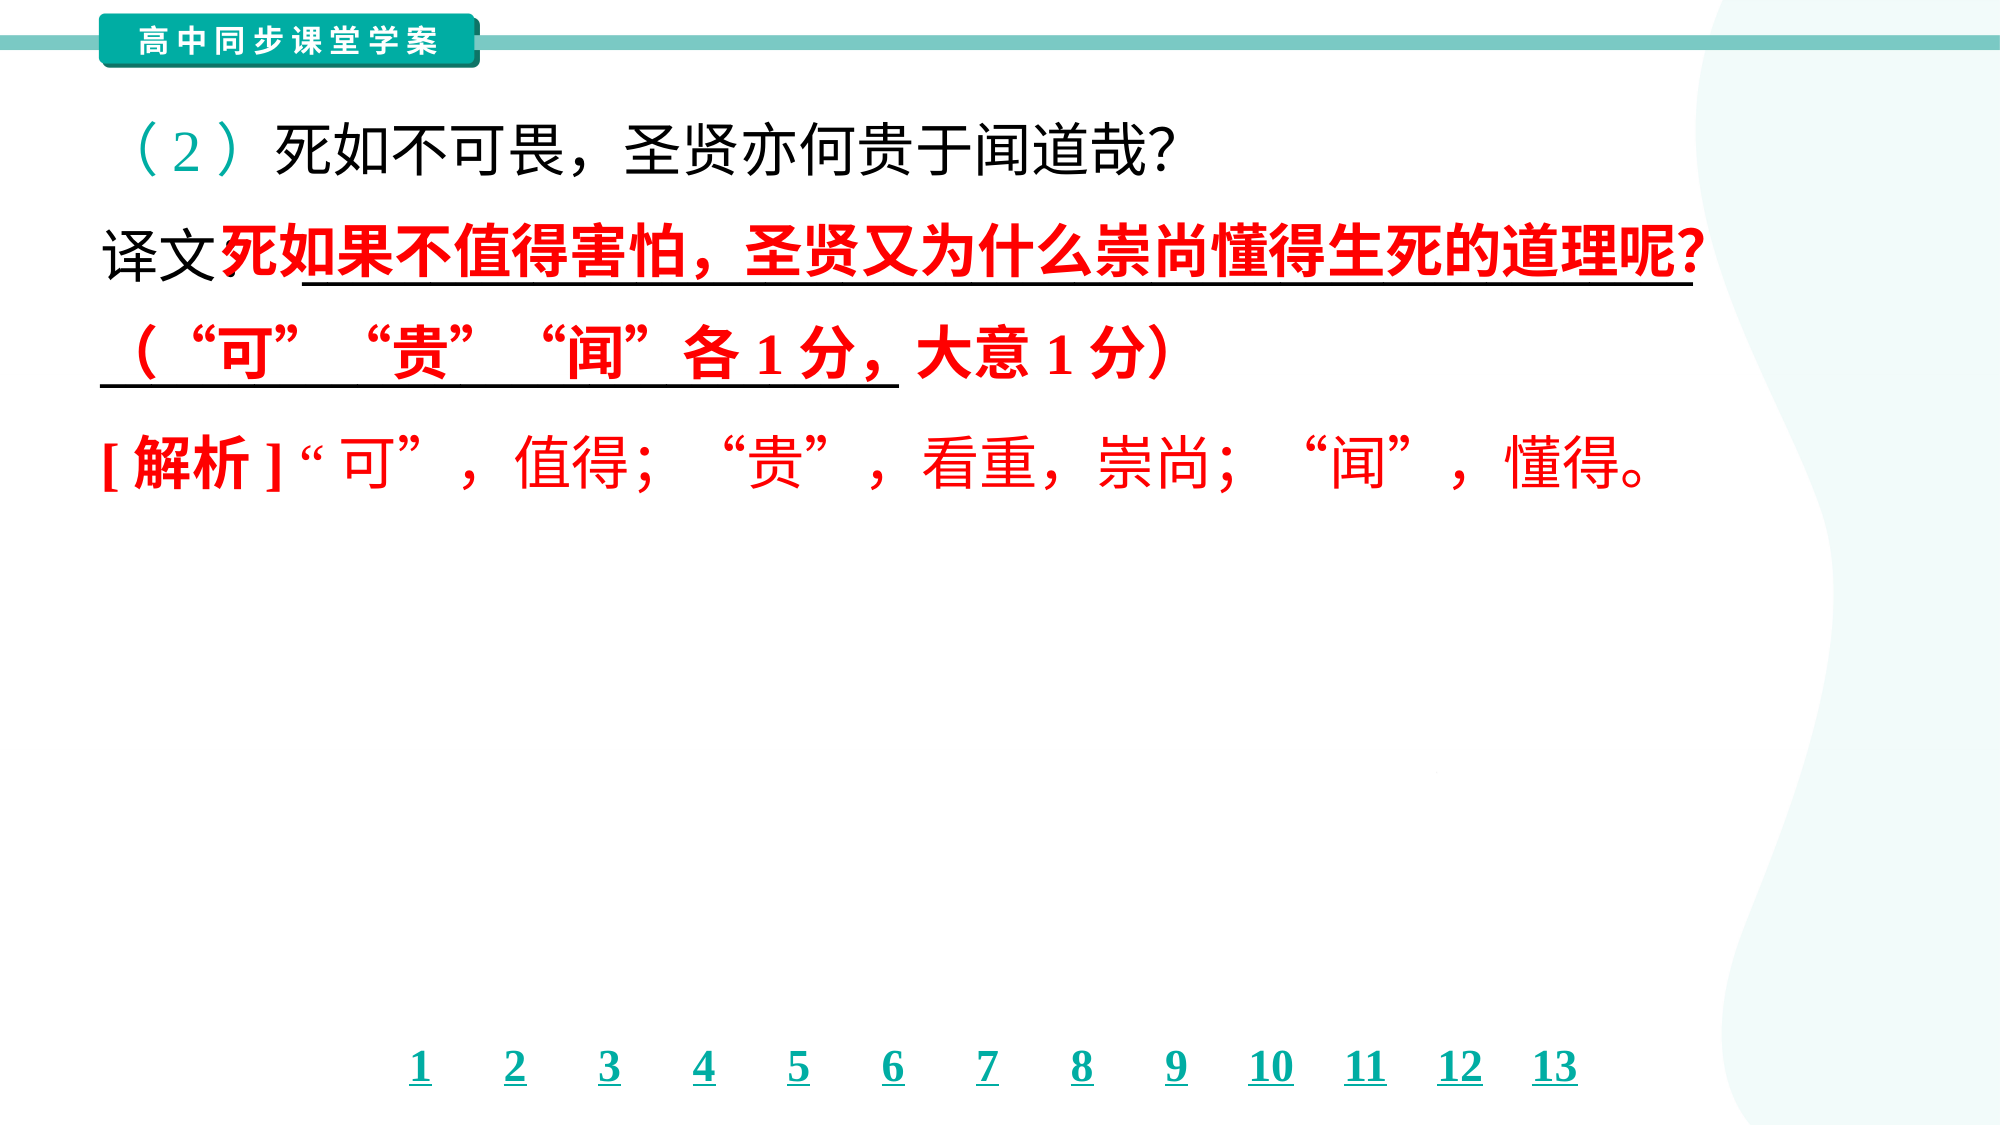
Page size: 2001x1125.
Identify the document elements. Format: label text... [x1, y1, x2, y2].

text_box 死如果不值得害怕，圣贤又为什么崇尚懂得生死的道理呢？ （“可”“贵”“闻”各1分，大意1分） [100, 178, 1899, 376]
text_box （2）死如不可畏，圣贤亦何贵于闻道哉？ 译文： ______________________________________________________ _______________________________ [100, 376, 1899, 380]
text_box [解析] “可”，值得；“贵”，看重，崇尚；“闻”，懂得。 [100, 392, 1899, 485]
picture [0, 0, 2000, 1125]
text_box （2）死如不可畏，圣贤亦何贵于闻道哉？ 译文： ______________________________________________________ _______________________________ [100, 76, 1899, 178]
